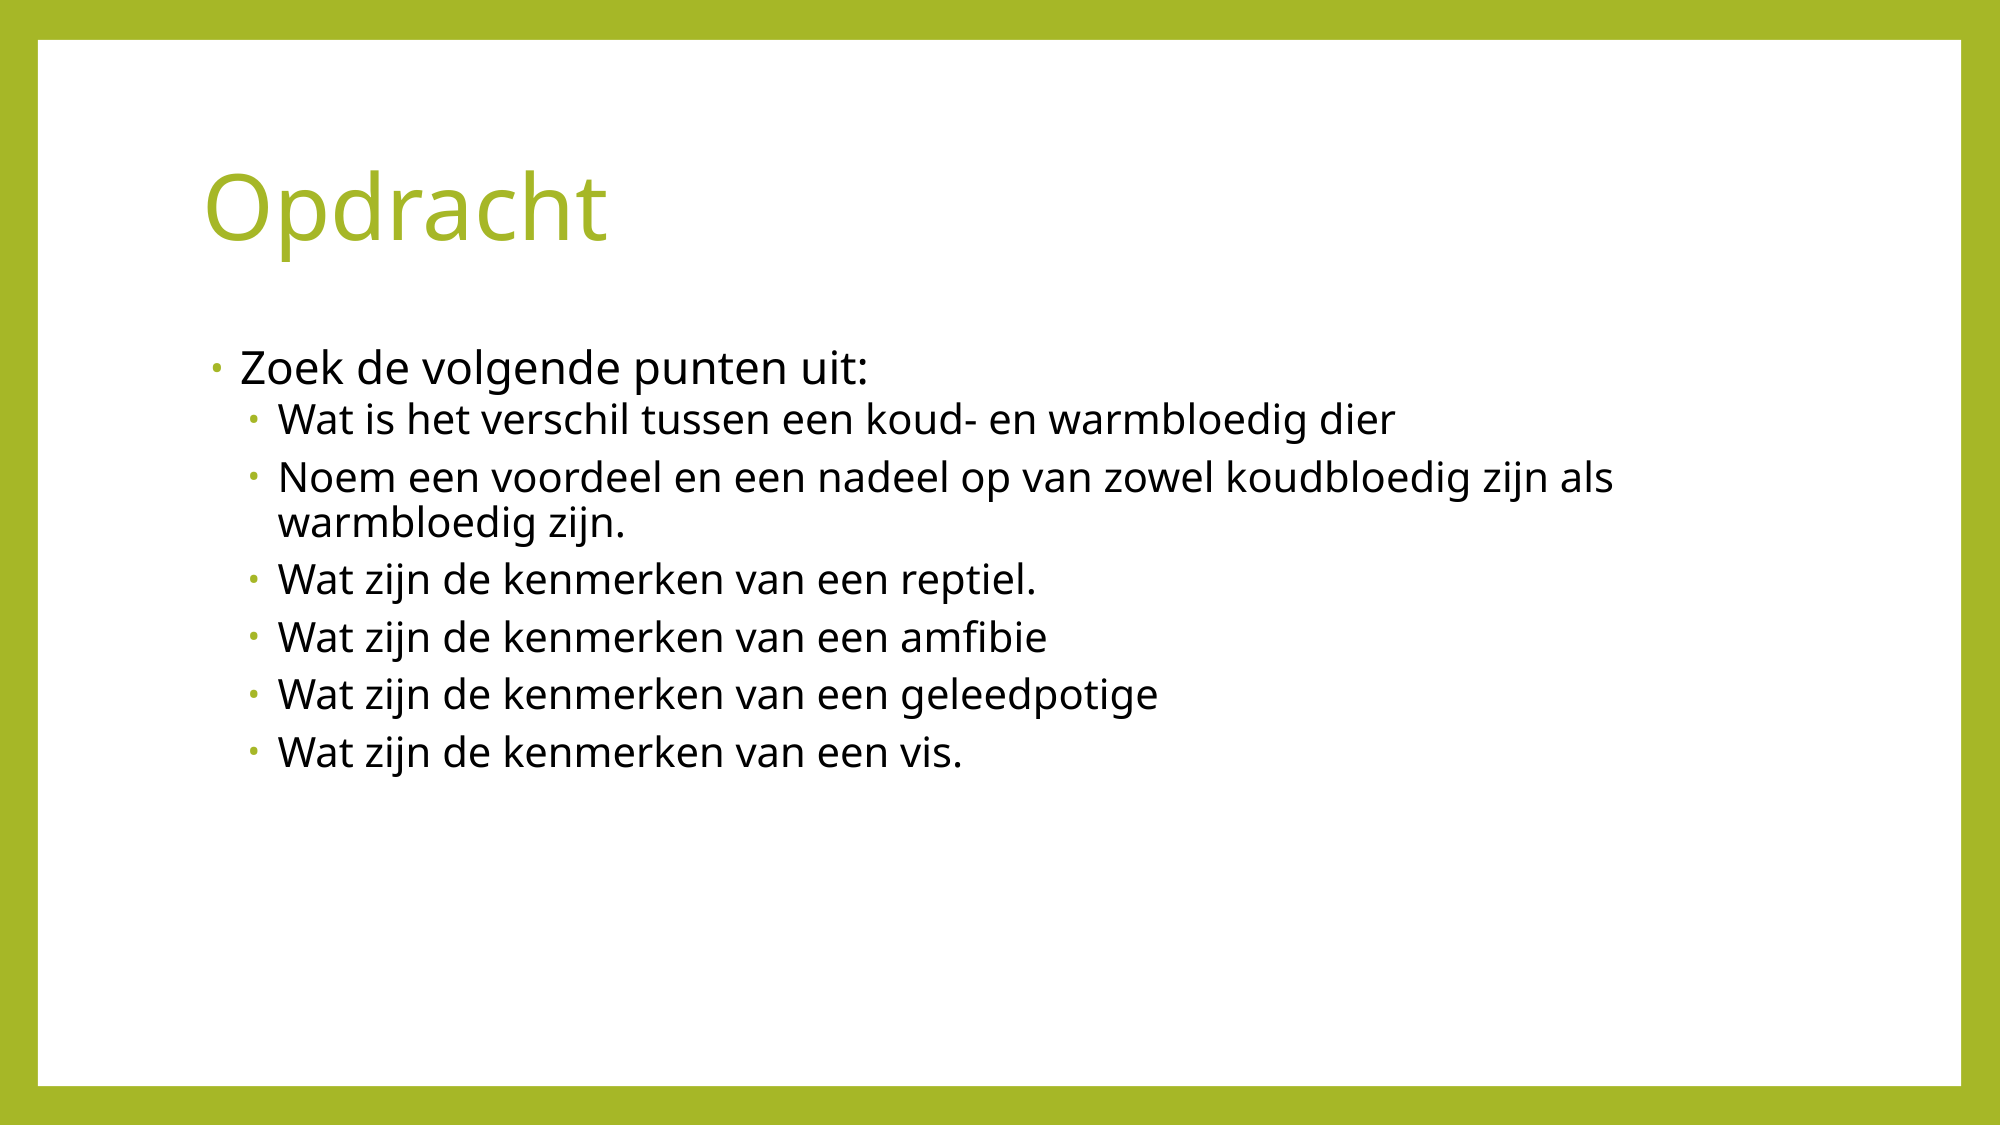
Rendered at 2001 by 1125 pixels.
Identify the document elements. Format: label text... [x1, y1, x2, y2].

title Opdracht [187, 99, 1808, 323]
list Zoek de volgende punten uit: Wat is het verschil tussen een koud- en warmbloedig dier Noem een voordeel en een nadeel op van zowel koudbloedig zijn als warmbloedig zijn. Wat zijn de kenmerken van een reptiel. Wat zijn de kenmerken van een amfibie Wat zijn de kenmerken van een geleedpotige Wat zijn de kenmerken van een vis. [187, 337, 1808, 1000]
